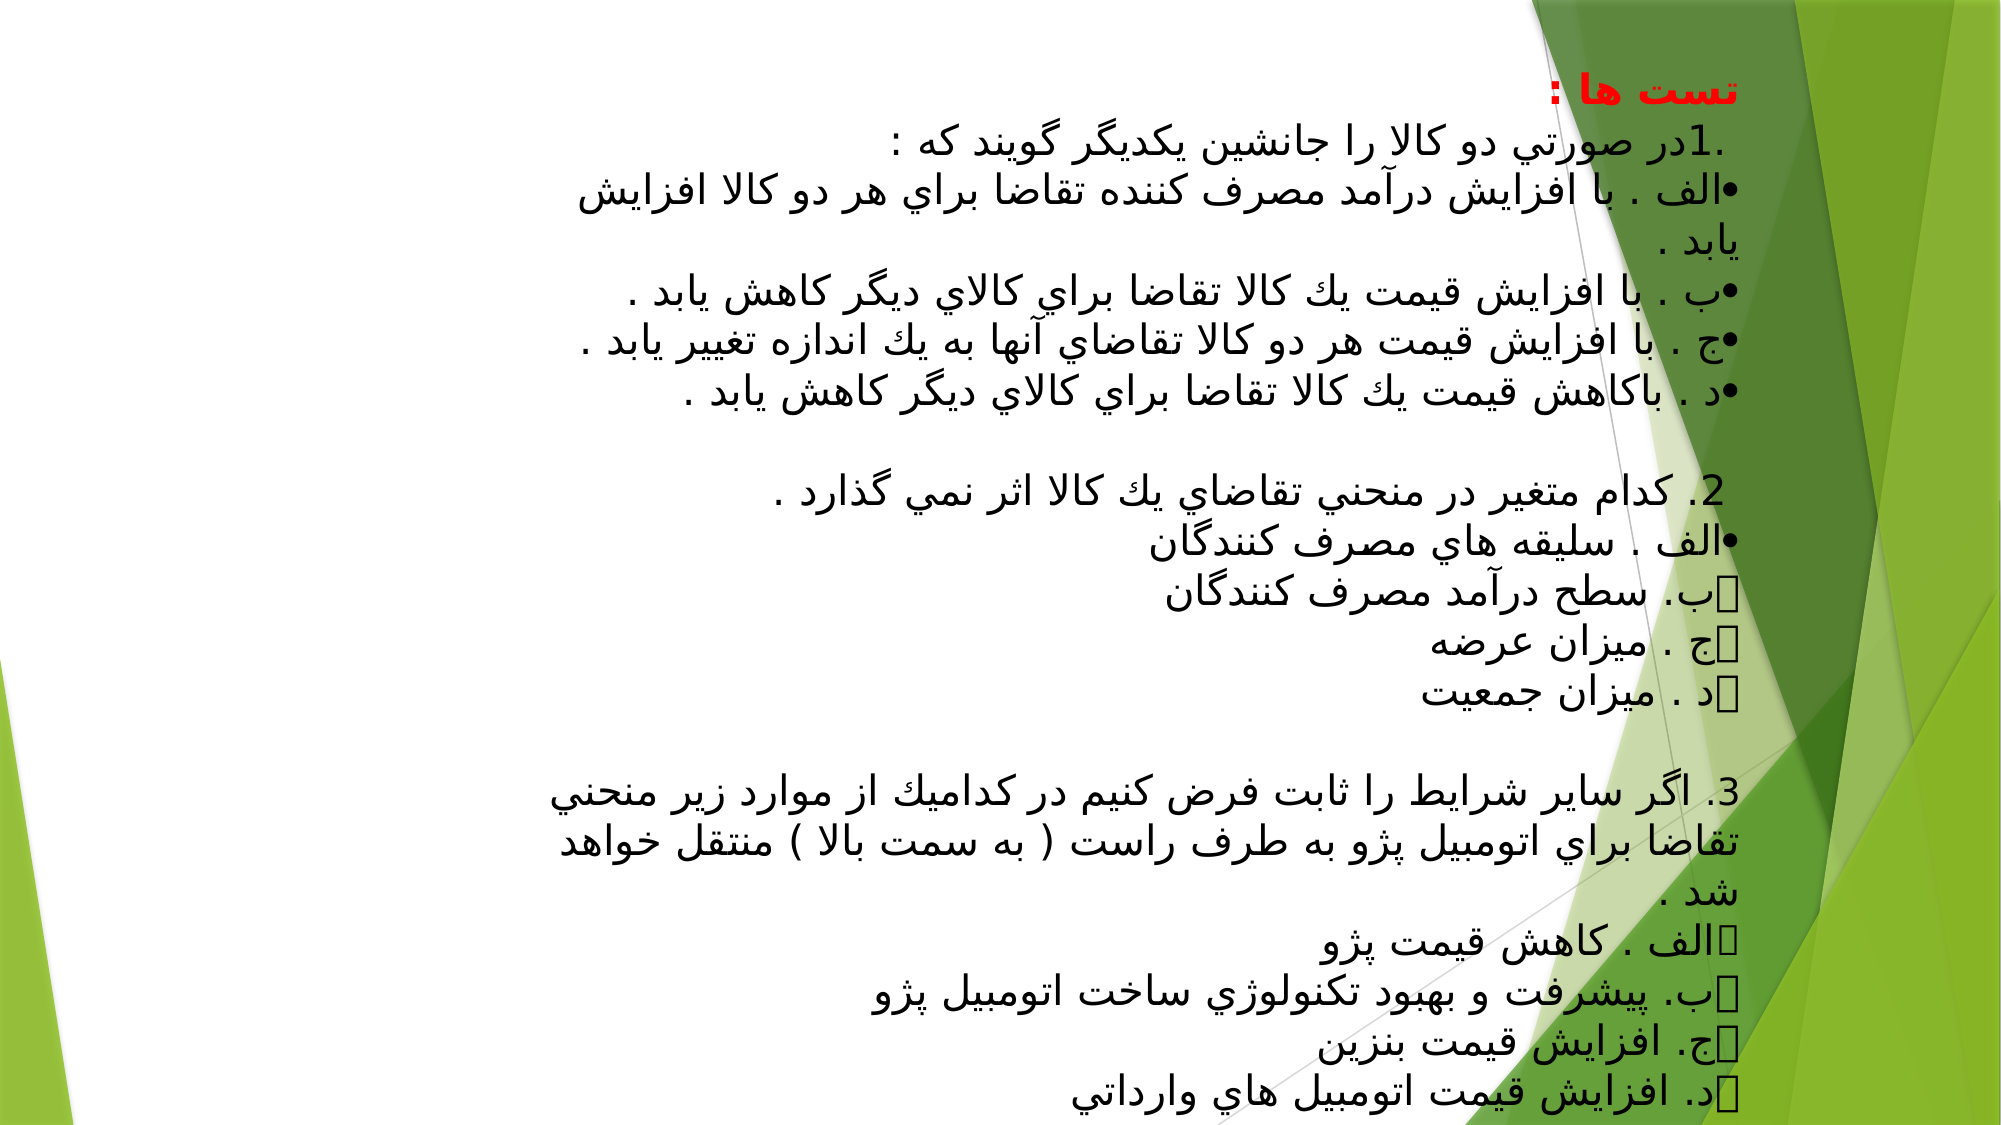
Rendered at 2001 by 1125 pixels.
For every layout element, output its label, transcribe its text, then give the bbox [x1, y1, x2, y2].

text_box تست ها : .1در صورتي دو كالا را جانشين يكديگر گويند كه : الف . با افزايش درآمد مصرف كننده تقاضا براي هر دو كالا افزايش يابد . ب . با افزايش قيمت يك كالا تقاضا براي كالاي ديگر كاهش يابد . ج . با افزايش قيمت هر دو كالا تقاضاي آنها به يك اندازه تغيير يابد . د . باكاهش قيمت يك كالا تقاضا براي كالاي ديگر كاهش يابد . 2. كدام متغير در منحني تقاضاي يك كالا اثر نمي گذارد . الف . سليقه هاي مصرف كنندگان ب. سطح درآمد مصرف كنندگان ج . ميزان عرضه د . ميزان جمعيت 3. اگر ساير شرايط را ثابت فرض كنيم در كداميك از موارد زير منحني تقاضا براي اتومبيل پژو به طرف راست ( به سمت بالا ) منتقل خواهد شد . الف . كاهش قيمت پژو ب. پيشرفت و بهبود تكنولوژي ساخت اتومبيل پژو ج. افزايش قيمت بنزين د. افزايش قيمت اتومبيل هاي وارداتي [500, 55, 1756, 1125]
